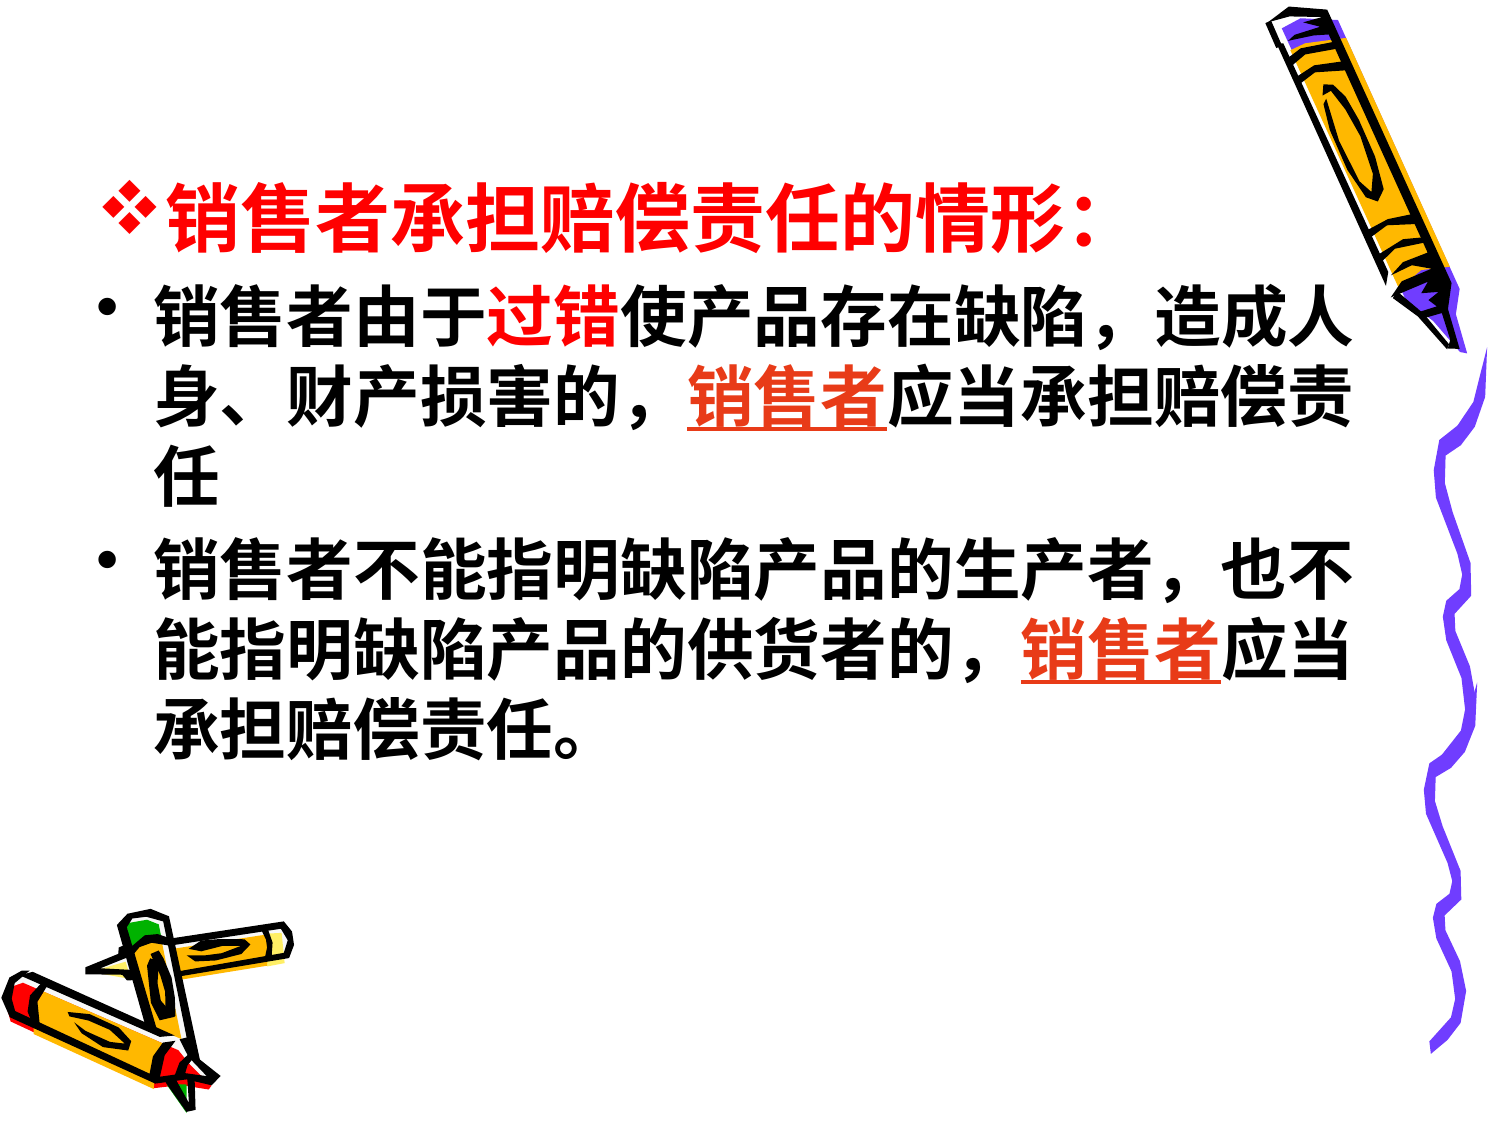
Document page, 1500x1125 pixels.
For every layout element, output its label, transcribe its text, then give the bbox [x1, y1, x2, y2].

list 销售者承担赔偿责任的情形： 销售者由于过错使产品存在缺陷，造成人身、财产损害的，销售者应当承担赔偿责任 销售者不能指明缺陷产品的生产者，也不能指明缺陷产品的供货者的，销售者应当承担赔偿责任。 [81, 163, 1376, 901]
